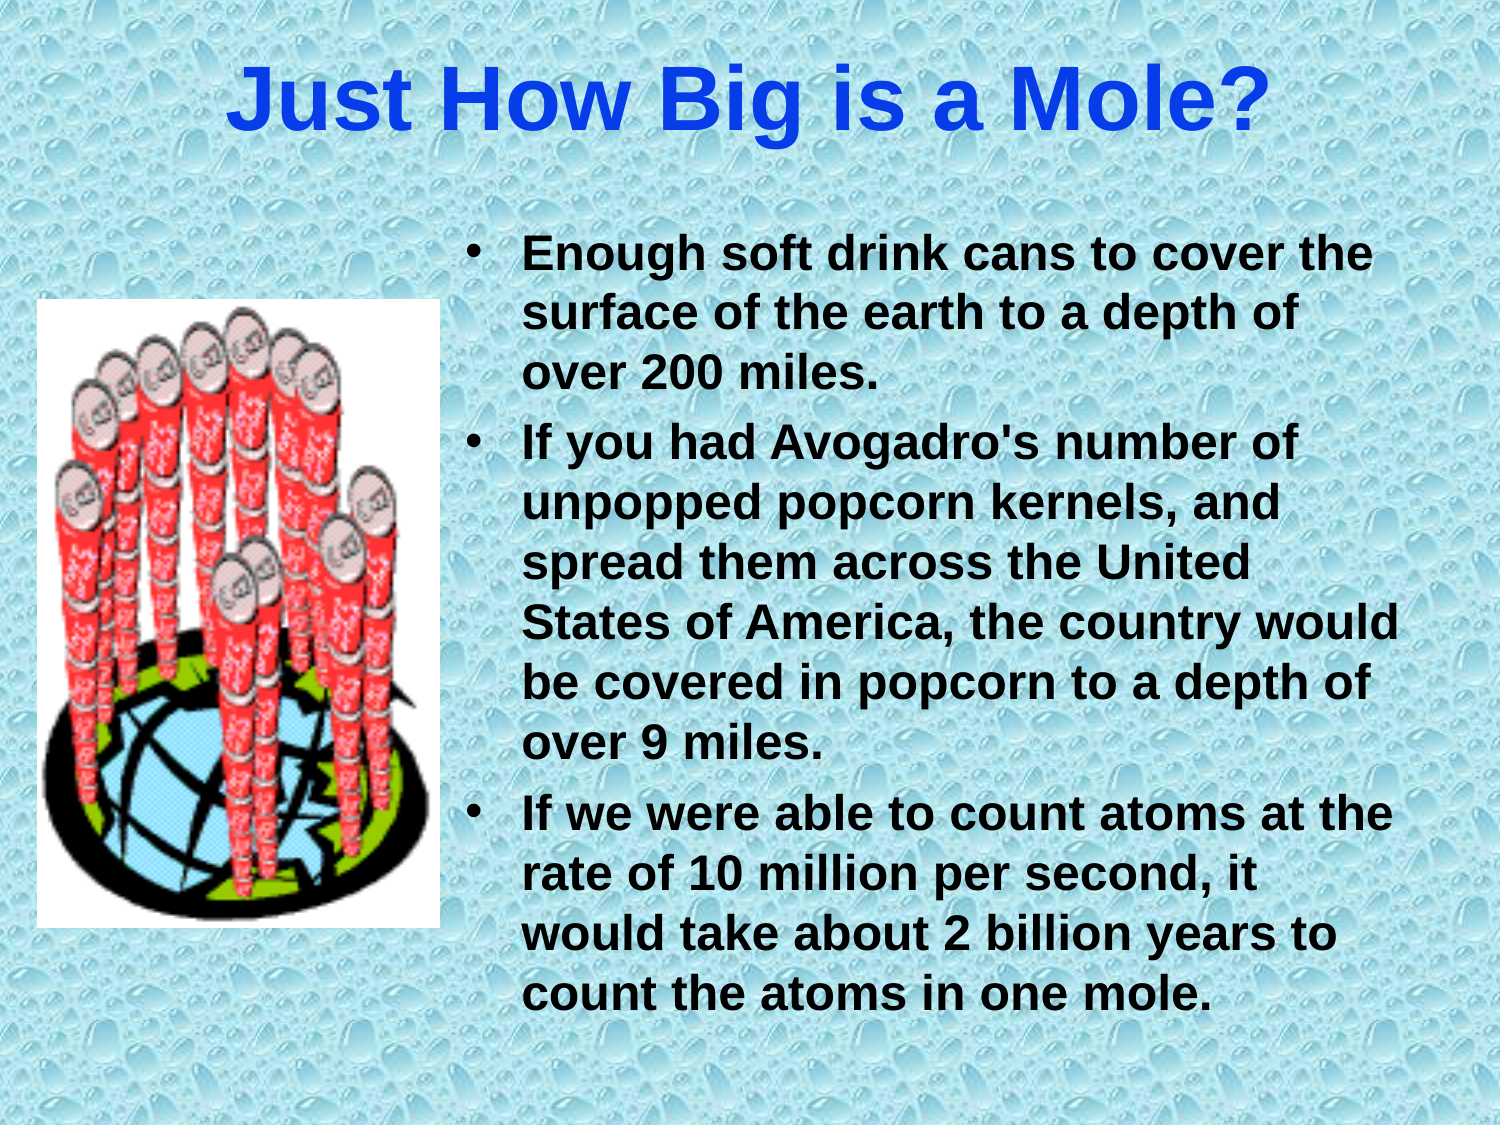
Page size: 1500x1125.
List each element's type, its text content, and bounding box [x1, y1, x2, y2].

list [37, 299, 440, 929]
title Just How Big is a Mole? [112, 0, 1388, 188]
picture [0, 0, 1500, 1125]
list Enough soft drink cans to cover the surface of the earth to a depth of over 200 miles. If you had Avogadro's number of unpopped popcorn kernels, and spread them across the United States of America, the country would be covered in popcorn to a depth of over 9 miles. If we were able to count atoms at the rate of 10 million per second, it would take about 2 billion years to count the atoms in one mole. [450, 212, 1425, 1075]
